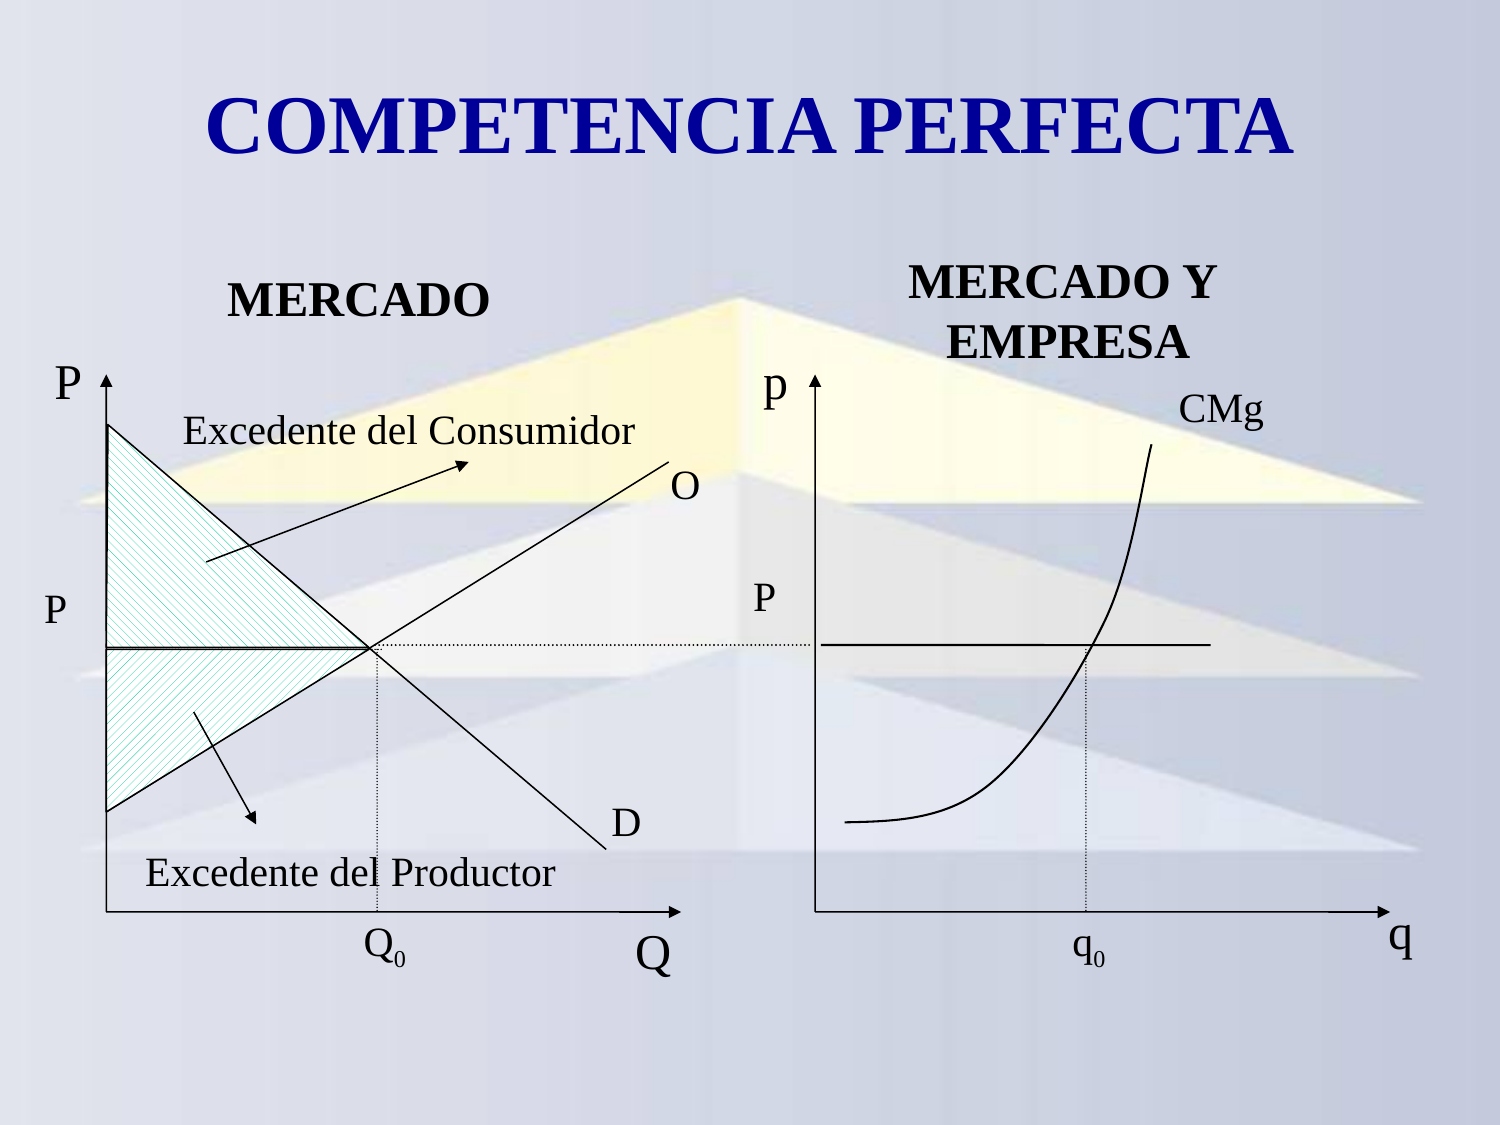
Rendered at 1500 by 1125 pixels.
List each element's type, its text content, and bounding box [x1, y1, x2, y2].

text_box P [29, 574, 97, 639]
text_box [106, 649, 369, 812]
text_box COMPETENCIA PERFECTA [112, 20, 1388, 221]
text_box O [655, 450, 716, 515]
picture [0, 0, 1500, 1125]
text_box [100, 374, 113, 424]
text_box q0 [1057, 907, 1121, 980]
text_box P [39, 362, 97, 417]
text_box MERCADO [29, 231, 691, 362]
text_box p [748, 374, 804, 417]
text_box Excedente del Consumidor [168, 395, 651, 460]
text_box [206, 460, 469, 563]
text_box Q0 [348, 907, 421, 980]
text_box D [596, 786, 657, 852]
text_box Q [620, 912, 687, 988]
text_box CMg [1163, 373, 1280, 439]
text_box q [1373, 892, 1429, 967]
text_box [844, 444, 1152, 823]
text_box [193, 711, 257, 825]
text_box Excedente del Productor [130, 836, 572, 902]
text_box [808, 374, 822, 911]
text_box [106, 424, 369, 648]
text_box [421, 905, 682, 913]
text_box P [738, 562, 806, 628]
text_box MERCADO Y EMPRESA [738, 243, 1399, 374]
